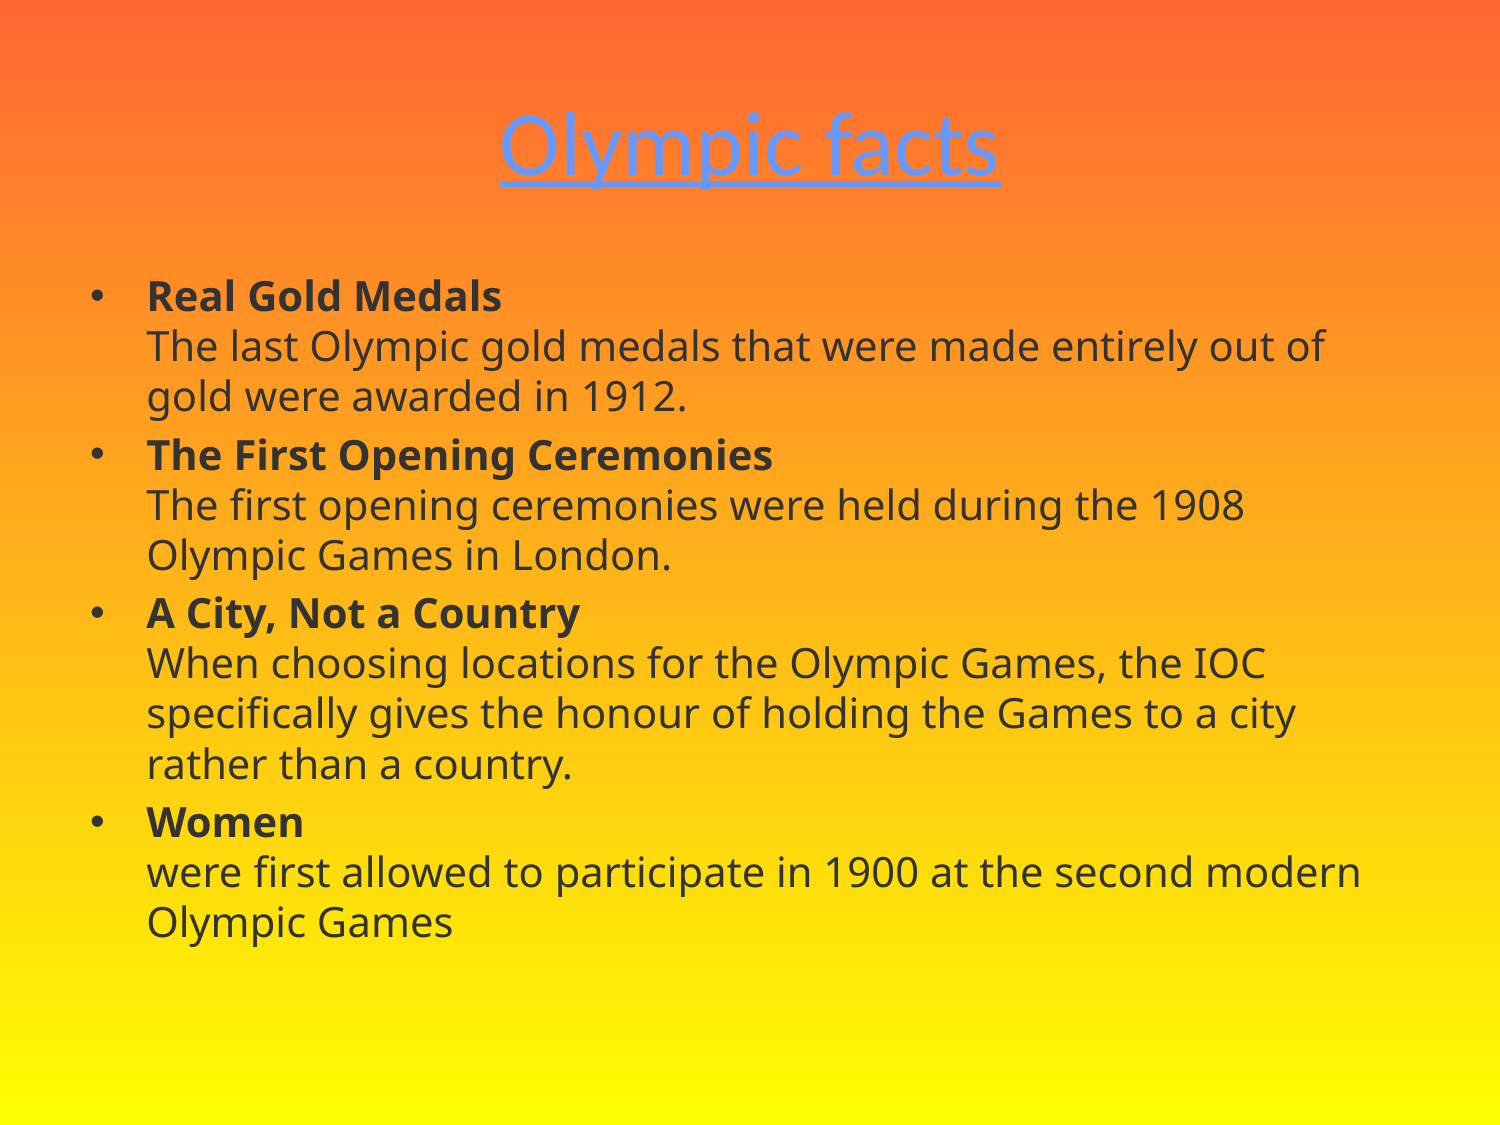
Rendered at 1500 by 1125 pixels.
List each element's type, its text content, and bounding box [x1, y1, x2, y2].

title Olympic facts [75, 45, 1425, 233]
list Real Gold Medals The last Olympic gold medals that were made entirely out of gold were awarded in 1912. The First Opening Ceremonies The first opening ceremonies were held during the 1908 Olympic Games in London. A City, Not a Country When choosing locations for the Olympic Games, the IOC specifically gives the honour of holding the Games to a city rather than a country. Women were first allowed to participate in 1900 at the second modern Olympic Games [75, 262, 1425, 1005]
